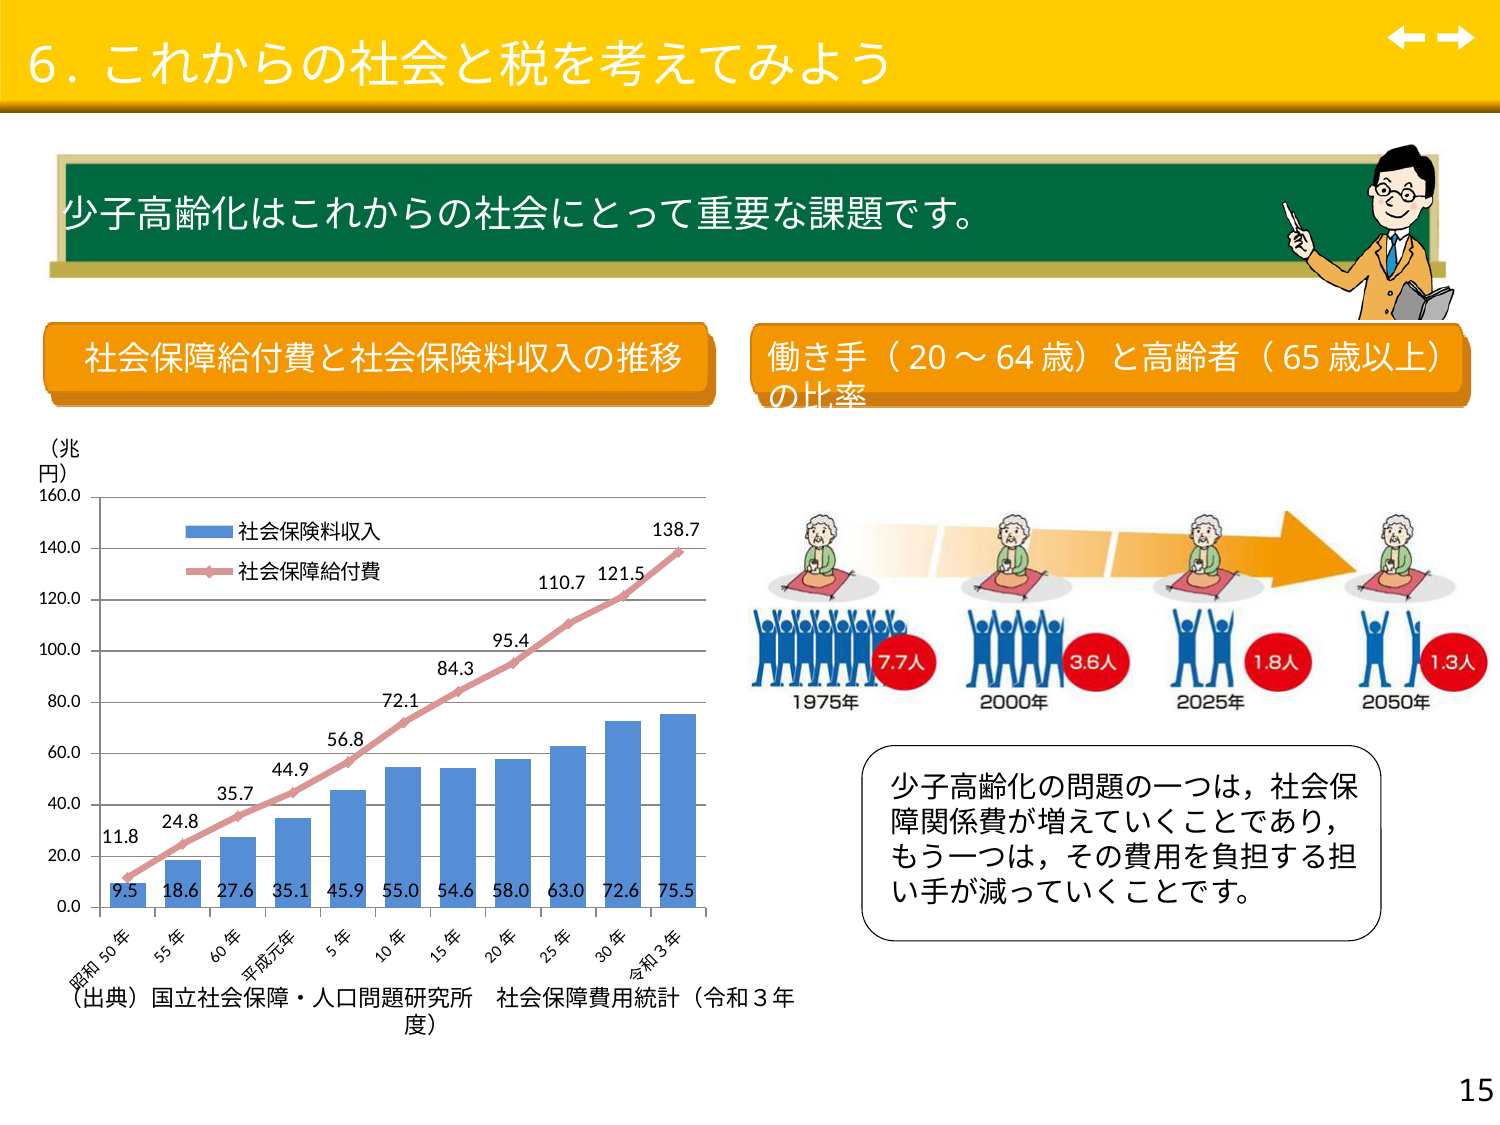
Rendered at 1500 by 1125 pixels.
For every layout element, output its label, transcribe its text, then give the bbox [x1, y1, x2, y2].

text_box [6, 435, 812, 1046]
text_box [42, 319, 717, 409]
chart [12, 433, 883, 1063]
picture [44, 140, 1457, 319]
picture [0, 0, 1500, 113]
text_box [749, 319, 1500, 942]
picture [883, 510, 1493, 712]
text_box 15 [1443, 1062, 1500, 1115]
